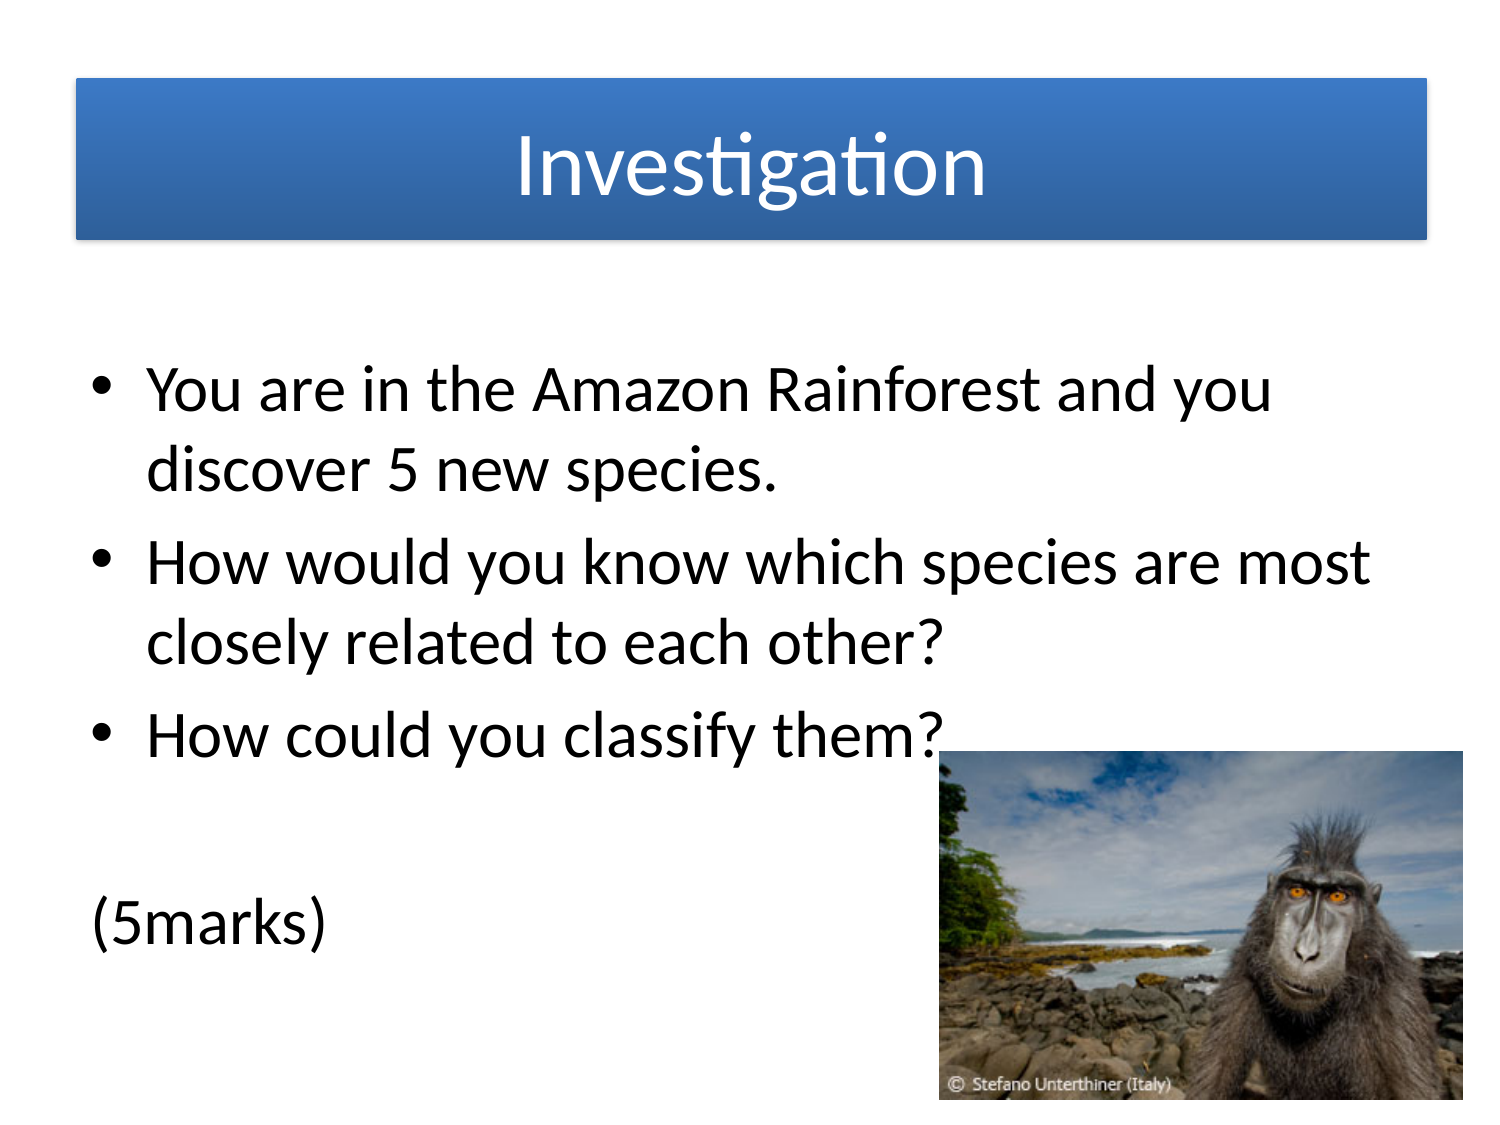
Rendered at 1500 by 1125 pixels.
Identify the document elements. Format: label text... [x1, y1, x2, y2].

title Investigation [76, 78, 1427, 240]
picture [938, 751, 1463, 1101]
list You are in the Amazon Rainforest and you discover 5 new species. How would you know which species are most closely related to each other? How could you classify them? (5marks) [75, 243, 1425, 1005]
